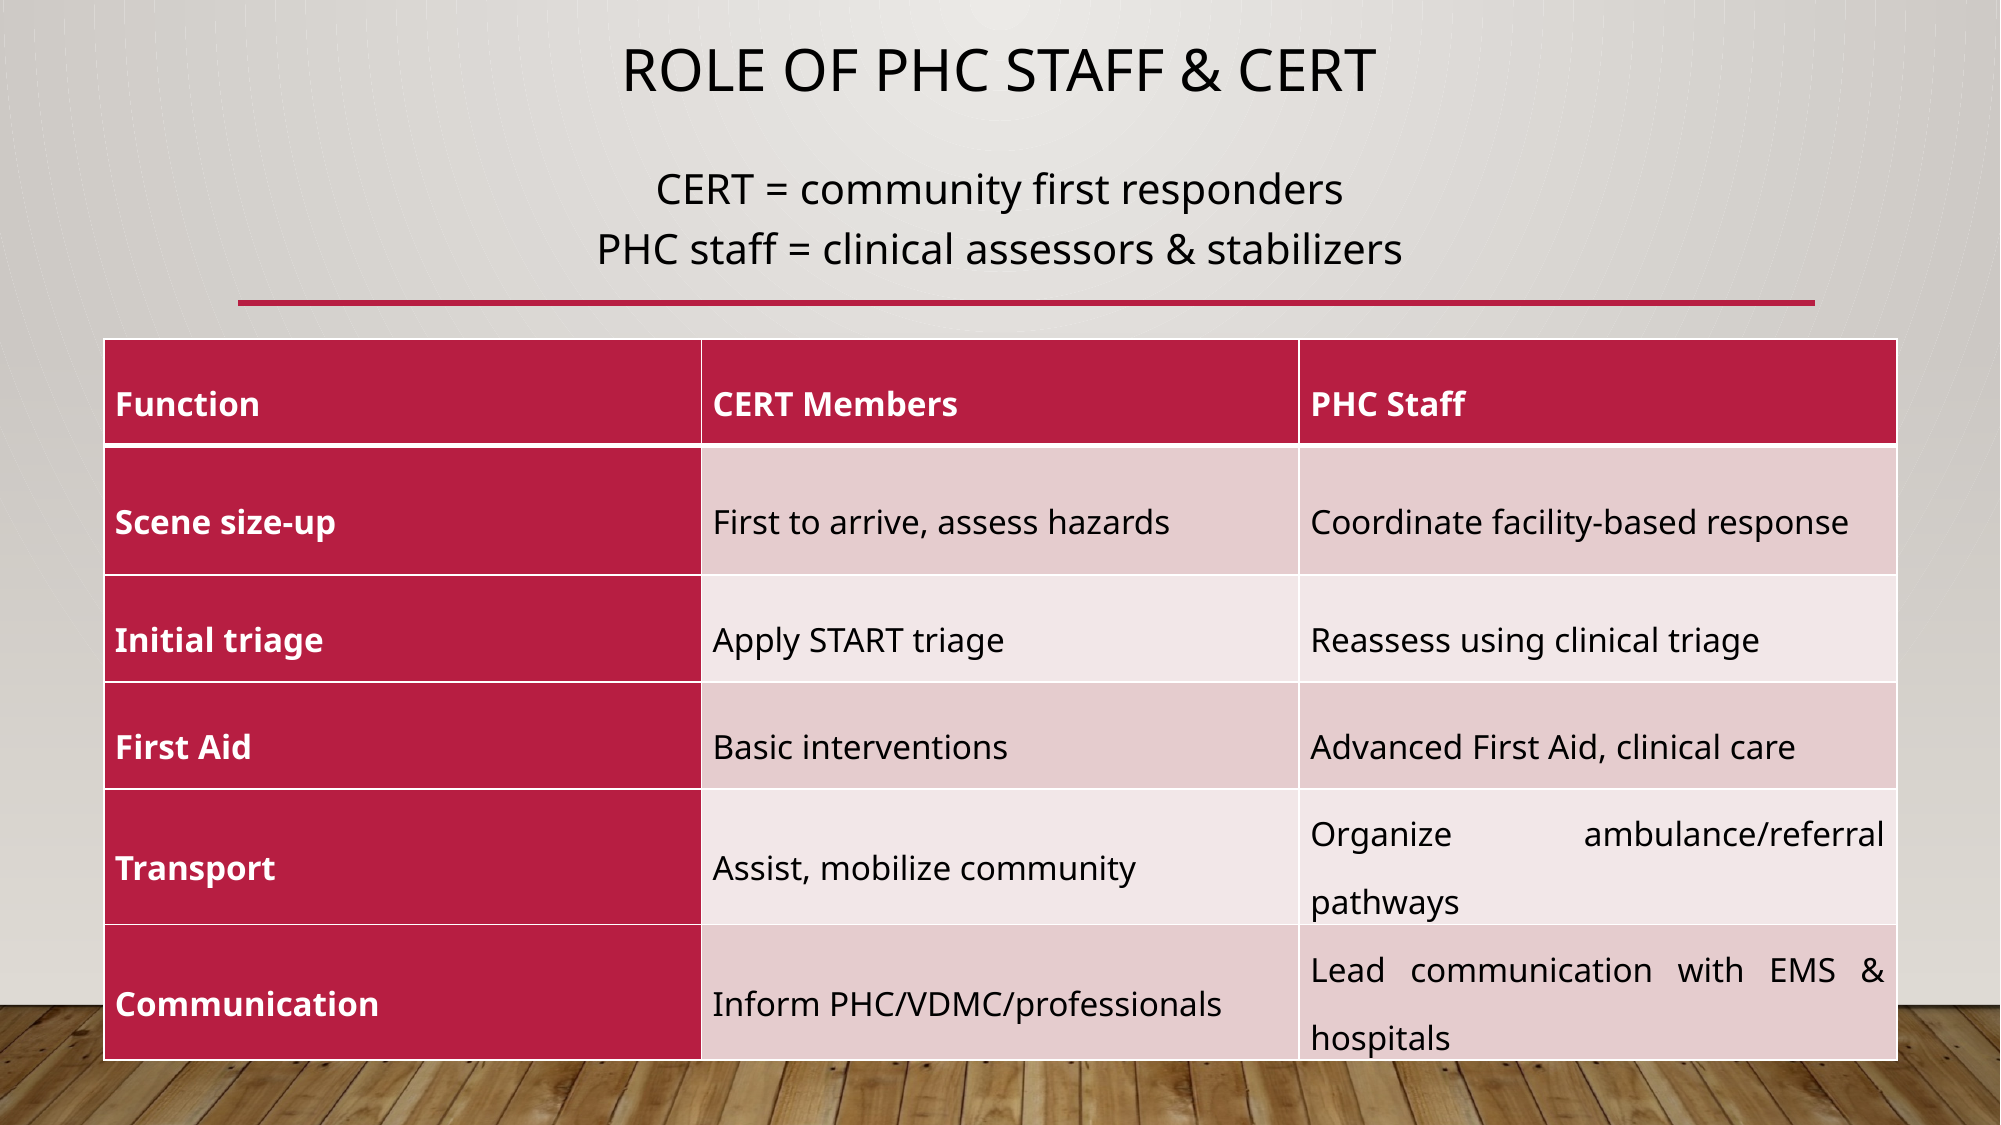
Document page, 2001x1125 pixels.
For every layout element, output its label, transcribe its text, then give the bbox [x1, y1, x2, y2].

table_header CERT Members [702, 340, 1298, 443]
table_cell Initial triage [105, 576, 701, 681]
table_cell Advanced First Aid, clinical care [1300, 683, 1896, 788]
table_cell Apply START triage [702, 576, 1298, 681]
table_cell Inform PHC/VDMC/professionals [702, 925, 1298, 1059]
table_cell Reassess using clinical triage [1300, 576, 1896, 681]
table_cell Coordinate facility-based response [1300, 448, 1896, 574]
table_cell Basic interventions [702, 683, 1298, 788]
table_header PHC Staff [1300, 340, 1896, 443]
table_cell Assist, mobilize community [702, 790, 1298, 924]
table_cell First to arrive, assess hazards [702, 448, 1298, 574]
table_header Function [105, 340, 701, 443]
table_cell Lead communication with EMS & hospitals [1300, 925, 1896, 1059]
picture [0, 1005, 2000, 1125]
list CERT = community first responders PHC staff = clinical assessors & stabilizers [137, 145, 1863, 338]
table_cell Organize ambulance/referral pathways [1300, 790, 1896, 924]
table_cell Communication [105, 925, 701, 1059]
table_cell First Aid [105, 683, 701, 788]
title Role of PHC Staff & CERT [137, 33, 1863, 112]
table_cell Scene size-up [105, 448, 701, 574]
table_cell Transport [105, 790, 701, 924]
